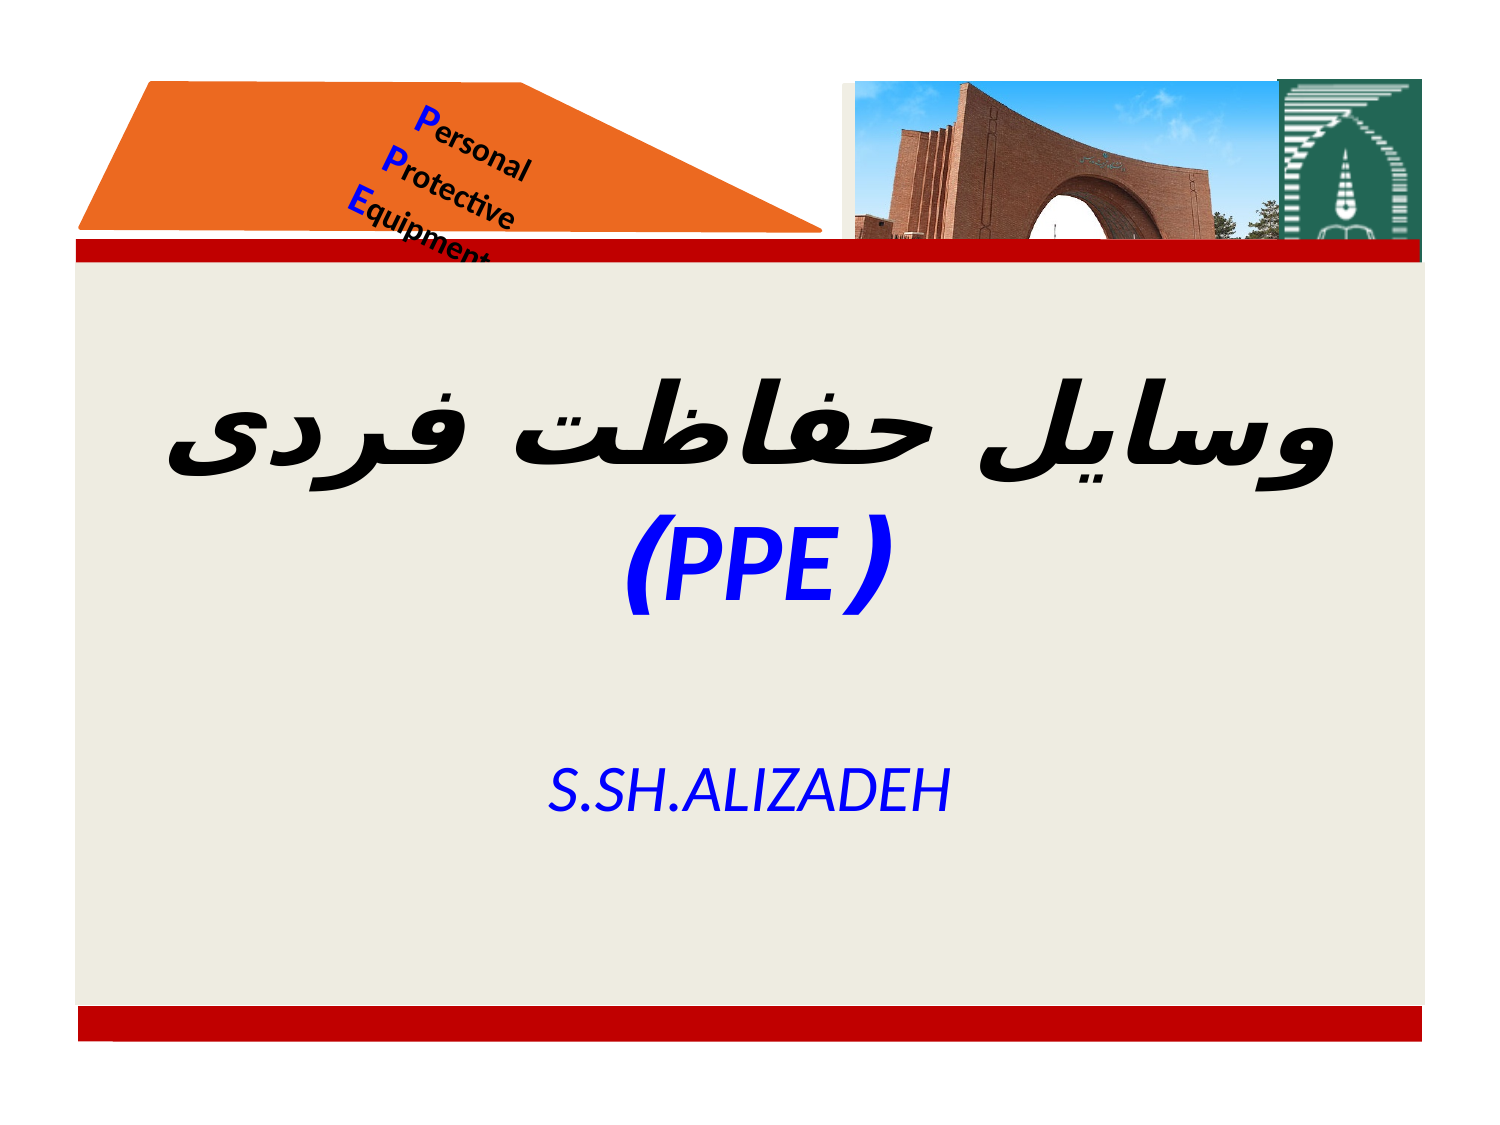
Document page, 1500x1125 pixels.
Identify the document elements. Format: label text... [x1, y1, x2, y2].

picture [855, 79, 1422, 262]
list وسایل حفاظت فردی (PPE) S.SH.ALIZADEH [75, 262, 1425, 1005]
